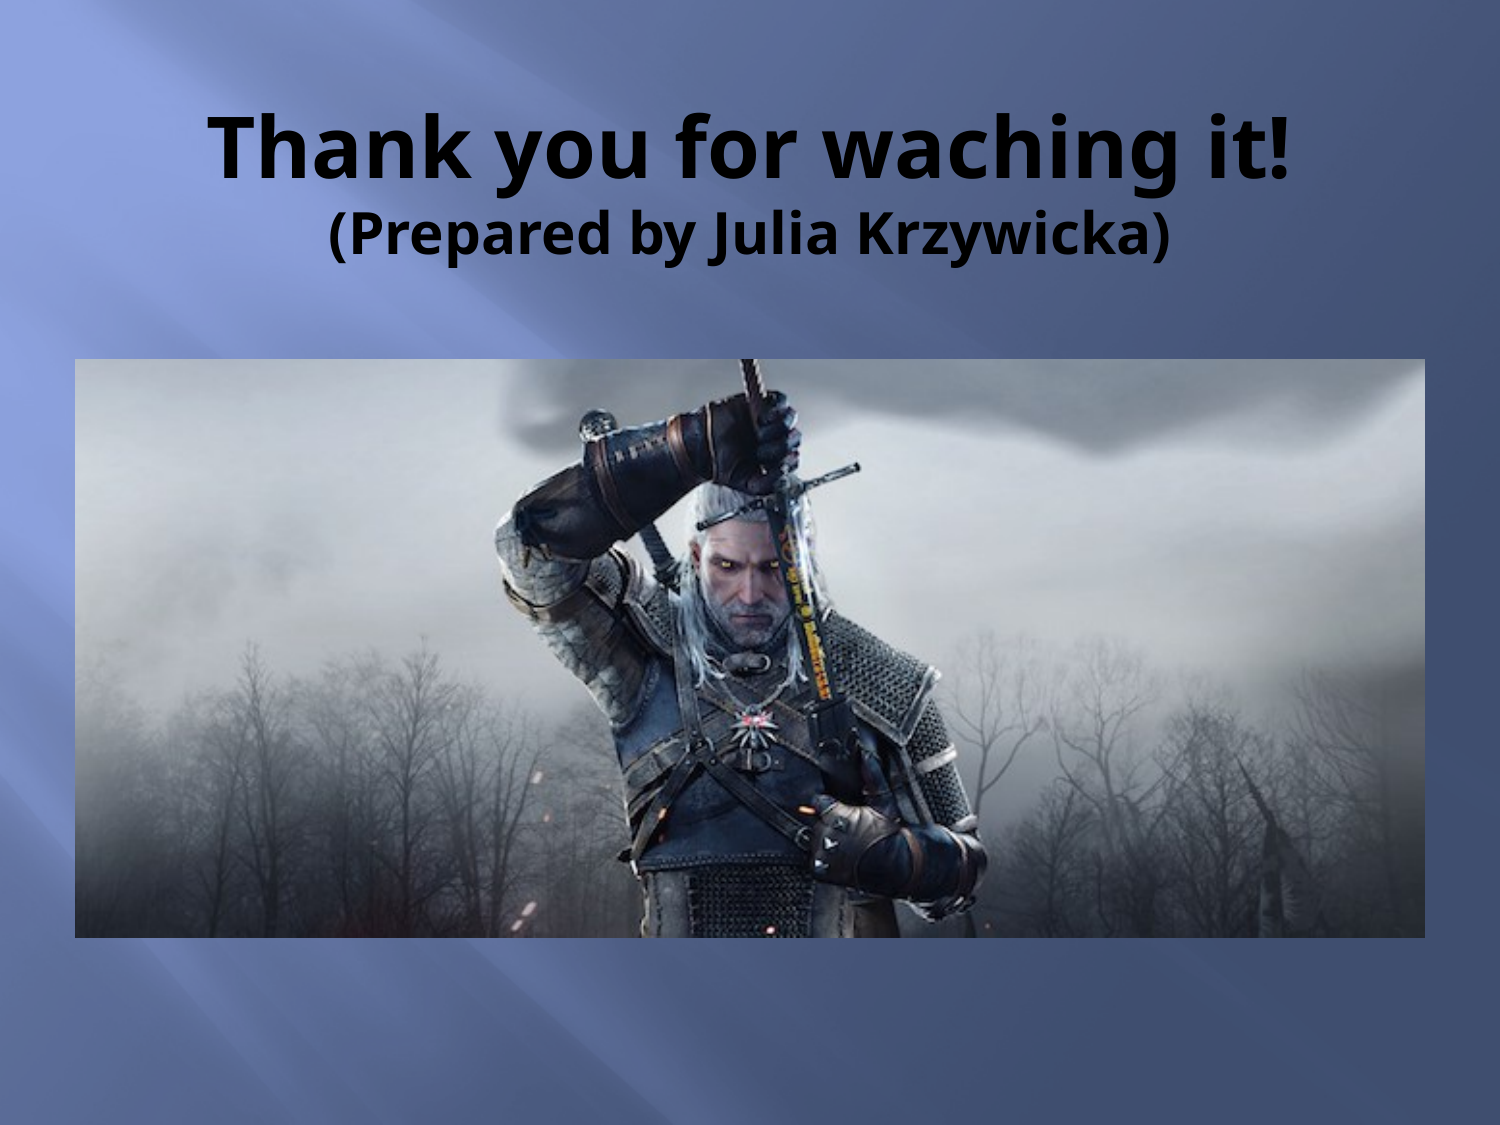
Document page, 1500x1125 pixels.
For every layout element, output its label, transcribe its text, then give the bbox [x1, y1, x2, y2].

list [74, 359, 1426, 939]
title Thank you for waching it! (Prepared by Julia Krzywicka) [75, 45, 1425, 315]
